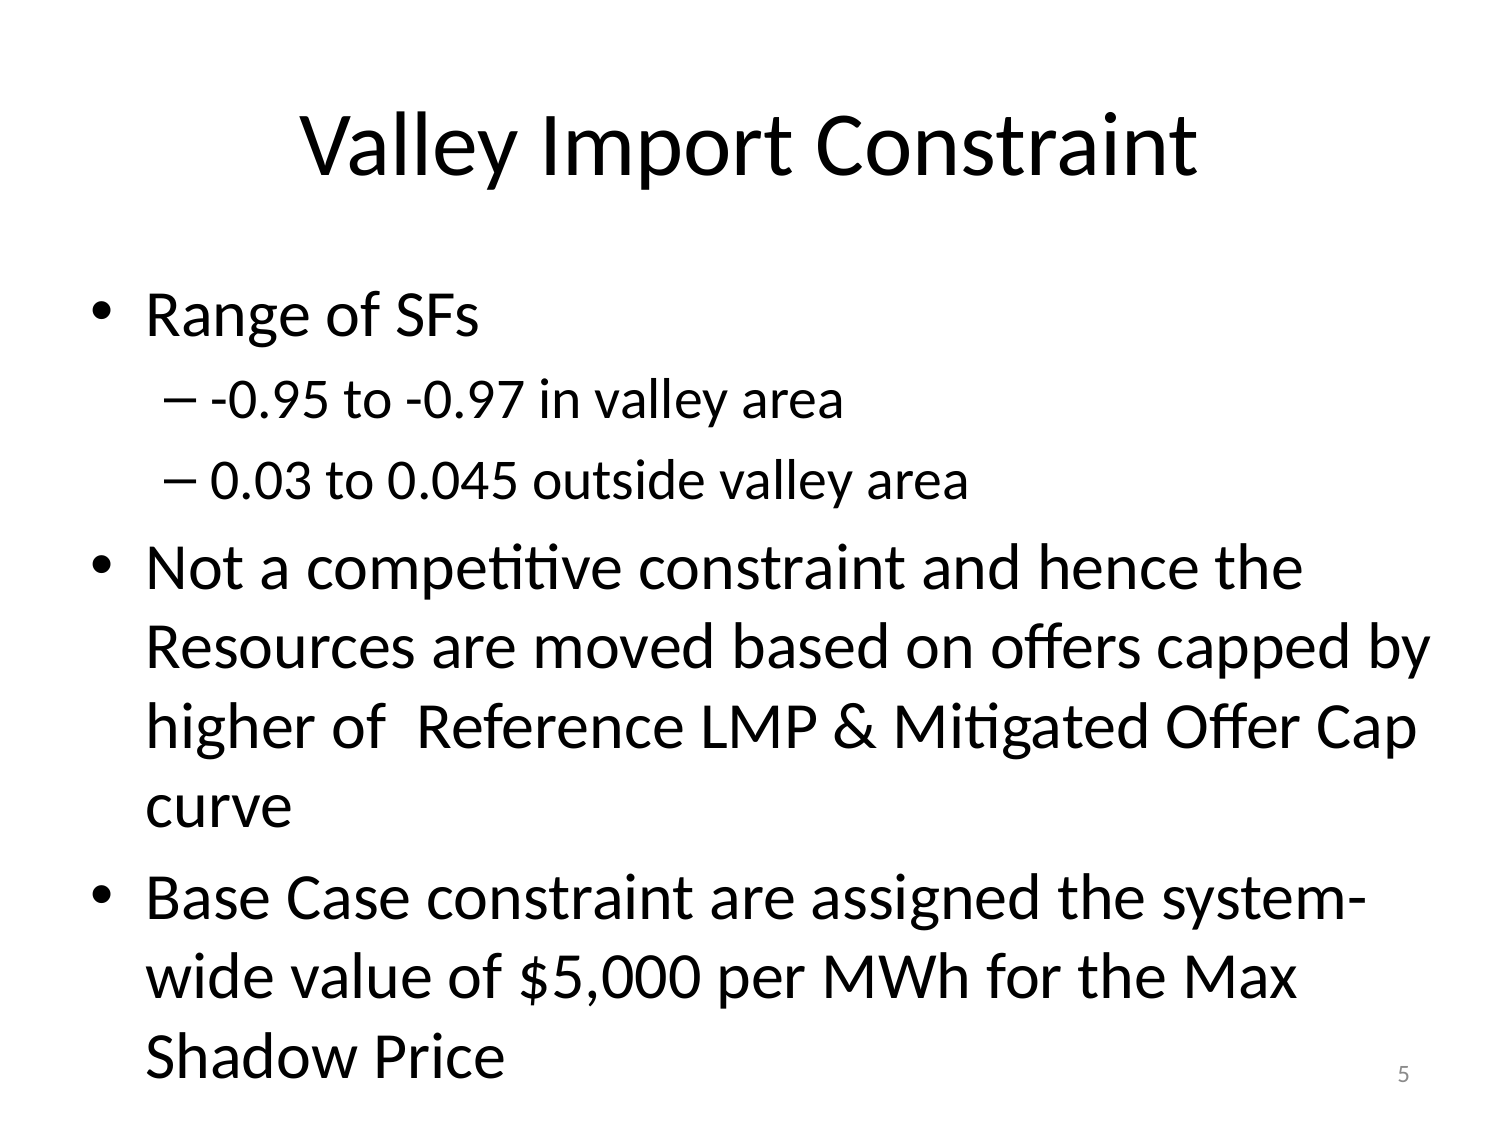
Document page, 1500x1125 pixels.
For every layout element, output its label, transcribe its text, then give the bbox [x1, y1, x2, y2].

list Range of SFs -0.95 to -0.97 in valley area 0.03 to 0.045 outside valley area Not a competitive constraint and hence the Resources are moved based on offers capped by higher of Reference LMP & Mitigated Offer Cap curve Base Case constraint are assigned the system-wide value of $5,000 per MWh for the Max Shadow Price [75, 262, 1450, 1100]
slide_number 5 [1074, 1042, 1425, 1103]
title Valley Import Constraint [75, 45, 1425, 233]
